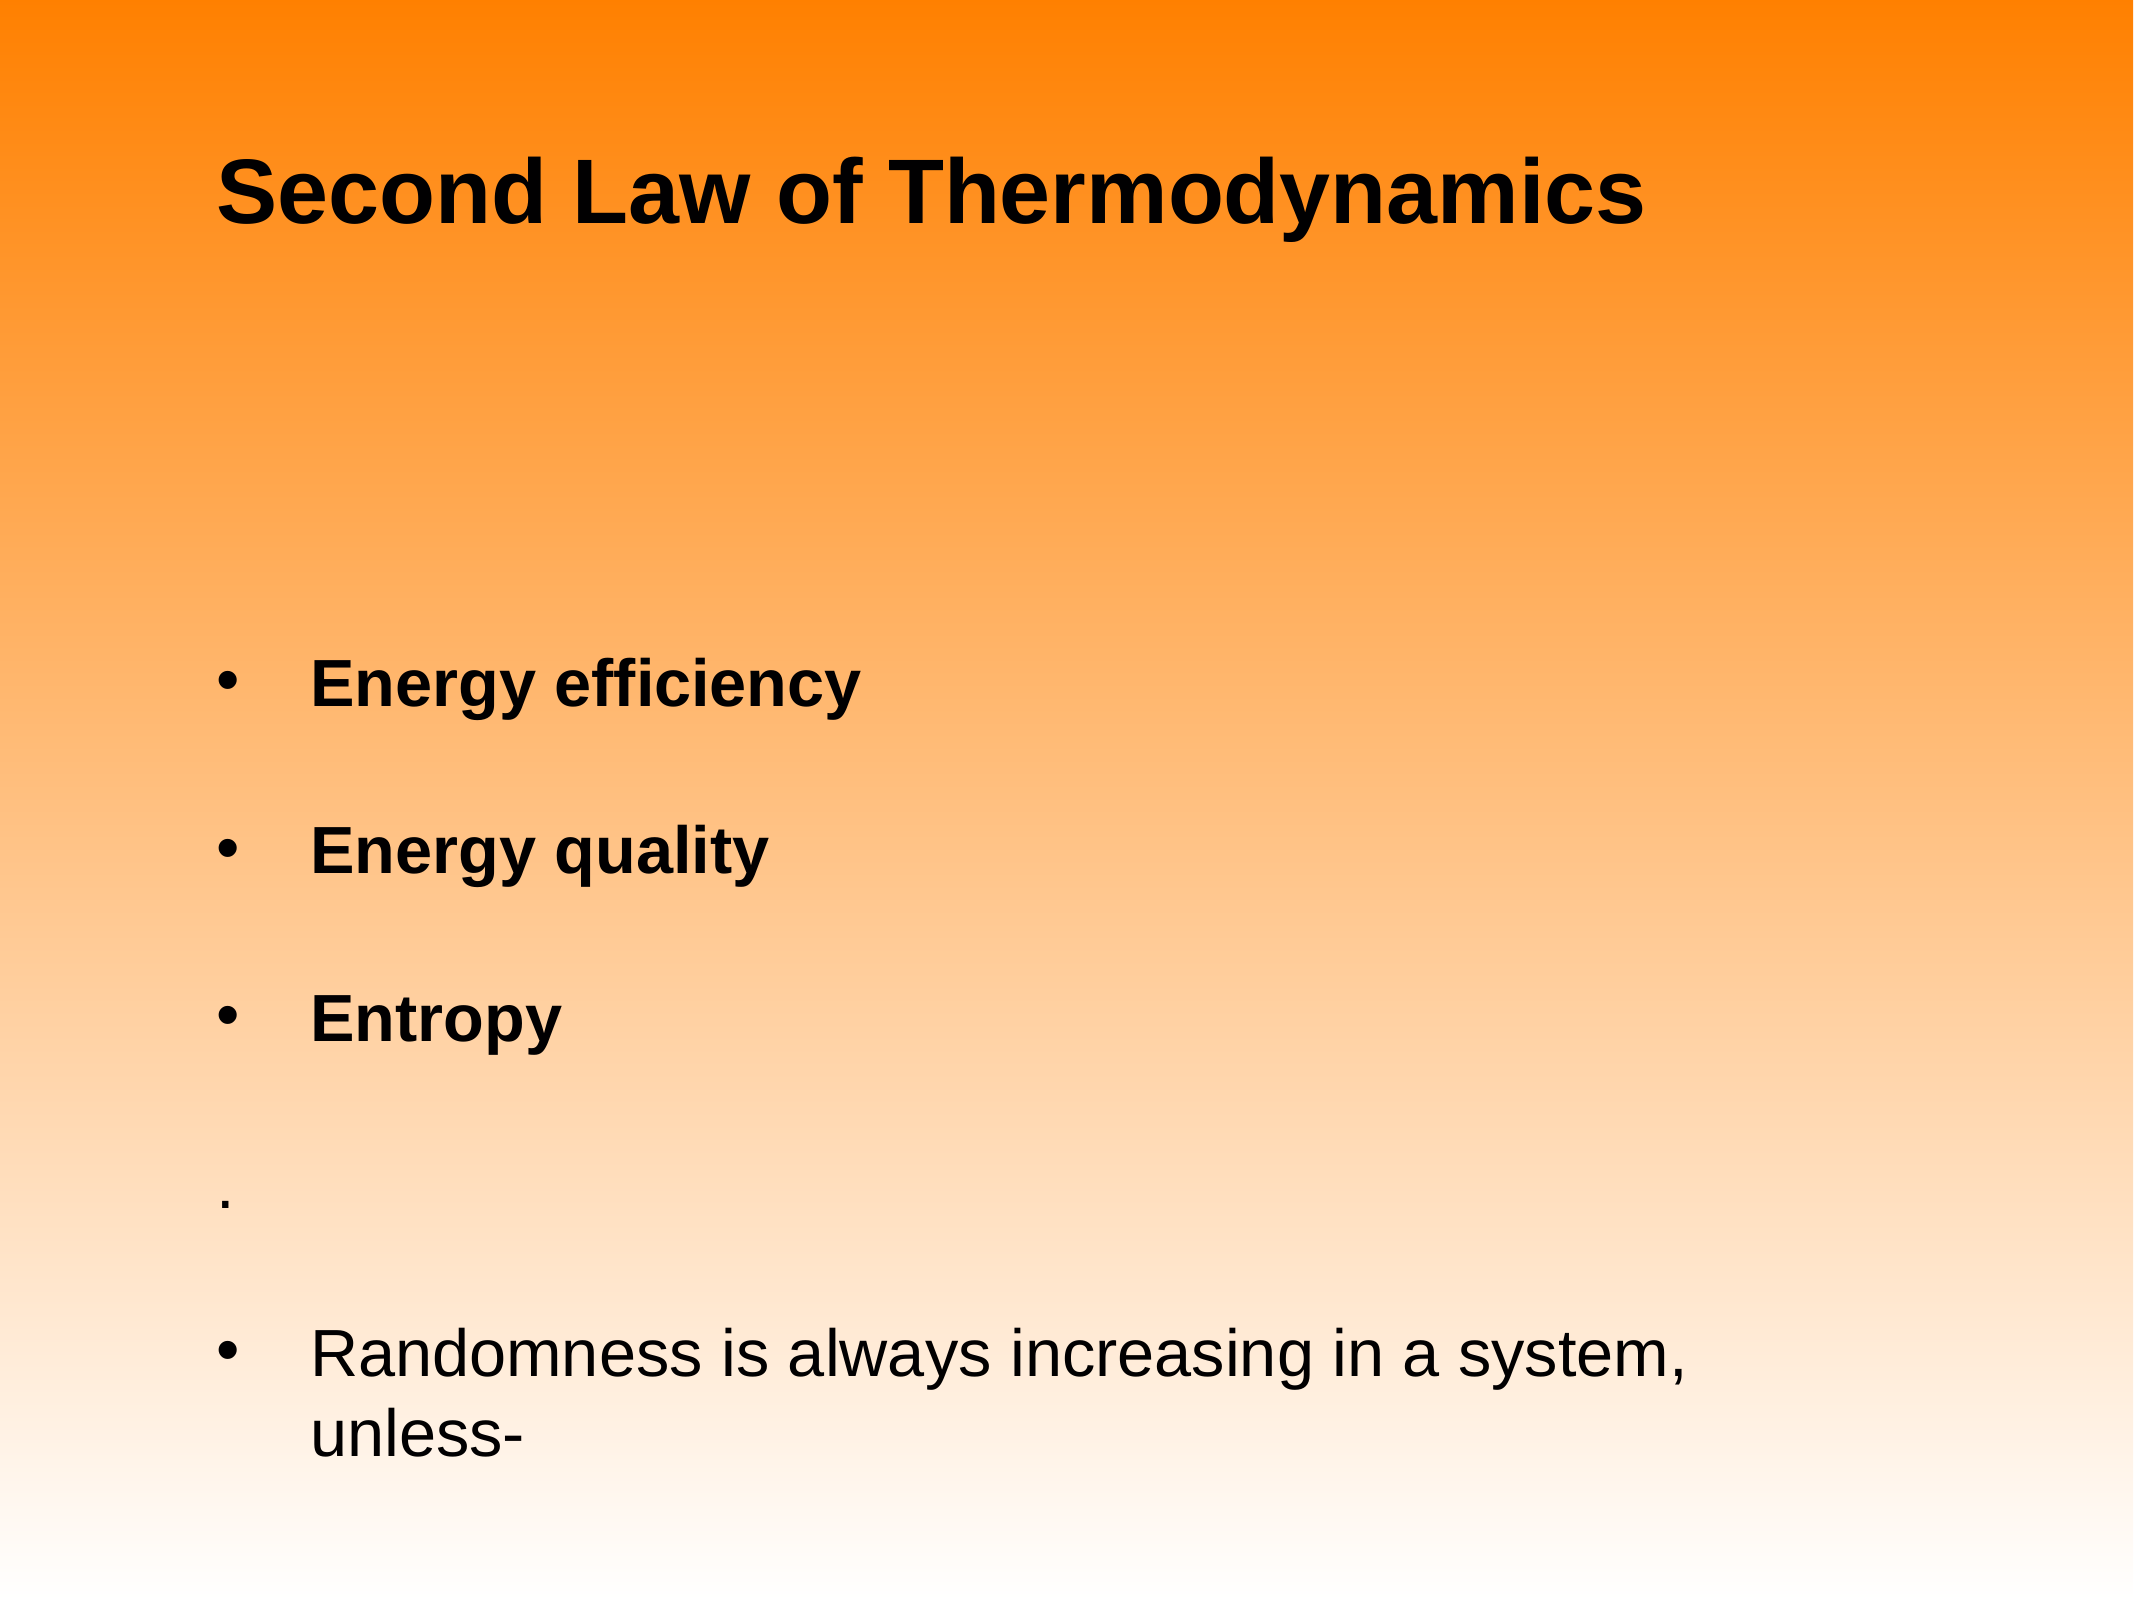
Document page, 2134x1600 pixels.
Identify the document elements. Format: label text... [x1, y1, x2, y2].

list Energy efficiency Energy quality Entropy . Randomness is always increasing in a system, unless- [208, 575, 1925, 1534]
title Second Law of Thermodynamics [208, 39, 1925, 444]
